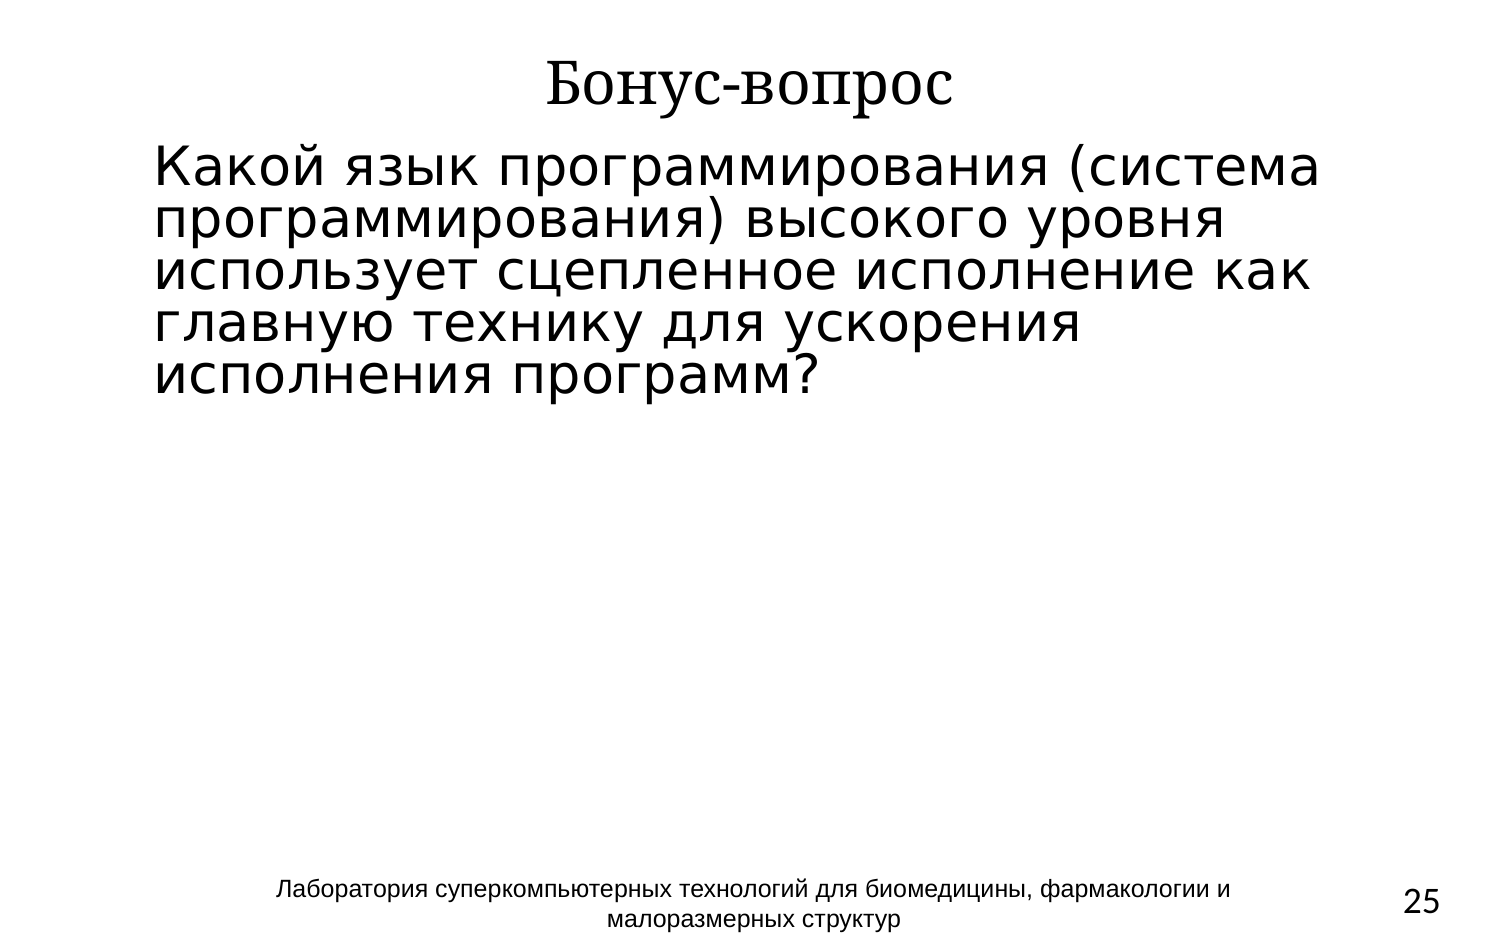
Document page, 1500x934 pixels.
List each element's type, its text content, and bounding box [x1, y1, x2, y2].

text_box 25 [1387, 868, 1473, 918]
text_box Лаборатория суперкомпьютерных технологий для биомедицины, фармакологии и малоразмерных структур [171, 864, 1338, 915]
title Бонус-вопрос [0, 37, 1500, 124]
list Какой язык программирования (система программирования) высокого уровня использует сцепленное исполнение как главную технику для ускорения исполнения программ? [135, 144, 1400, 514]
